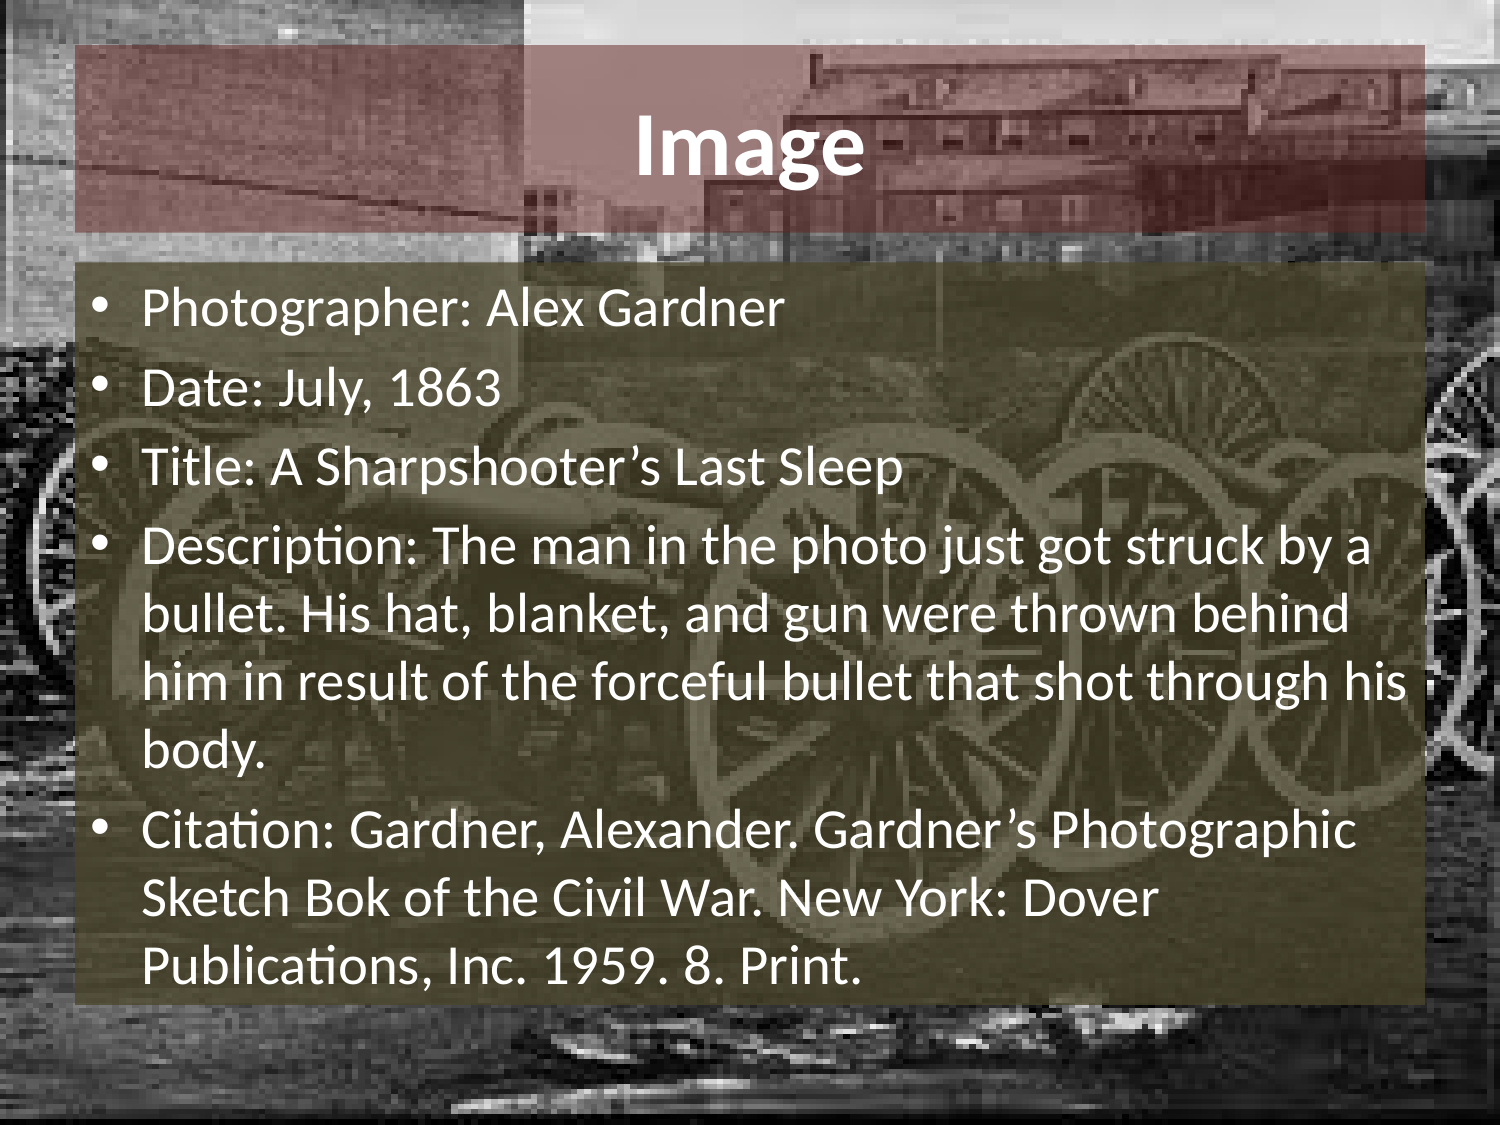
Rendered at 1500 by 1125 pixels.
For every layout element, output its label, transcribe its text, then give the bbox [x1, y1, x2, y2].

title Image [75, 45, 1425, 233]
list Photographer: Alex Gardner Date: July, 1863 Title: A Sharpshooter’s Last Sleep Description: The man in the photo just got struck by a bullet. His hat, blanket, and gun were thrown behind him in result of the forceful bullet that shot through his body. Citation: Gardner, Alexander. Gardner’s Photographic Sketch Bok of the Civil War. New York: Dover Publications, Inc. 1959. 8. Print. [75, 262, 1425, 1005]
picture [0, 0, 1500, 1125]
